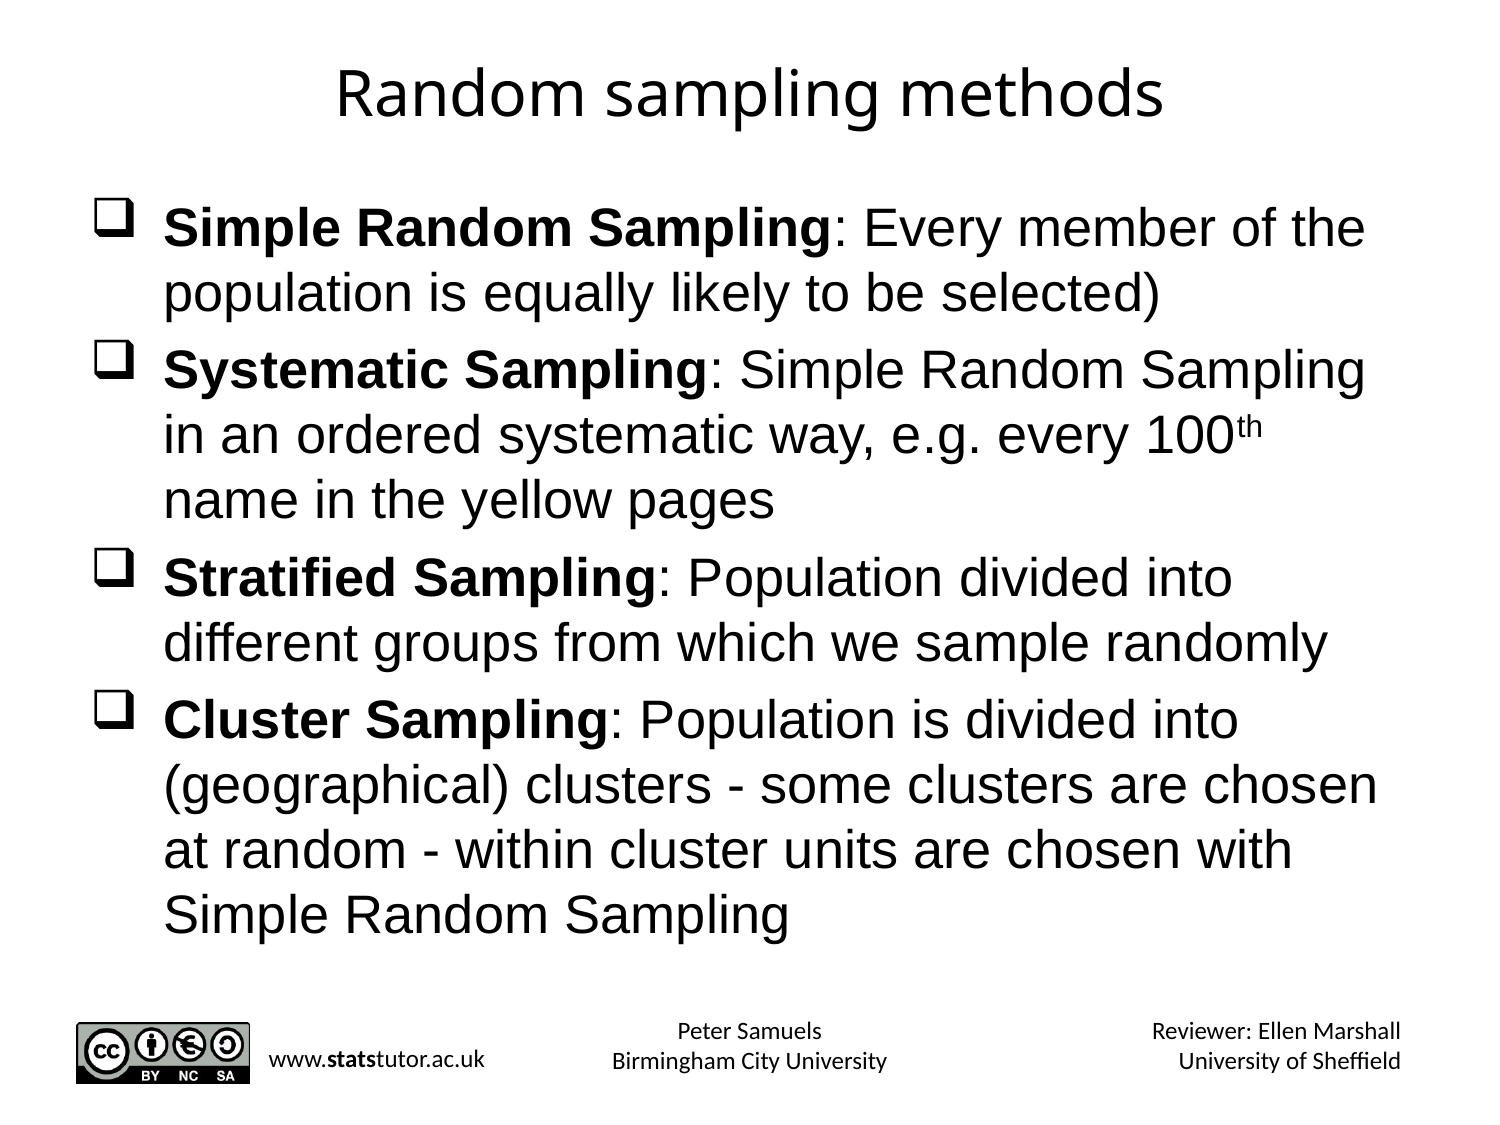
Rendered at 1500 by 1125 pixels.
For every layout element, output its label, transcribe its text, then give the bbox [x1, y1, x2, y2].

text_box Reviewer: Ellen Marshall University of Sheffield [1038, 1007, 1417, 1083]
list Simple Random Sampling: Every member of the population is equally likely to be selected) Systematic Sampling: Simple Random Sampling in an ordered systematic way, e.g. every 100th name in the yellow pages Stratified Sampling: Population divided into different groups from which we sample randomly Cluster Sampling: Population is divided into (geographical) clusters - some clusters are chosen at random - within cluster units are chosen with Simple Random Sampling [75, 184, 1425, 953]
picture [76, 1022, 251, 1084]
title Random sampling methods [75, 45, 1425, 138]
text_box Peter Samuels Birmingham City University [549, 1007, 951, 1083]
text_box www.statstutor.ac.uk [254, 1035, 550, 1080]
